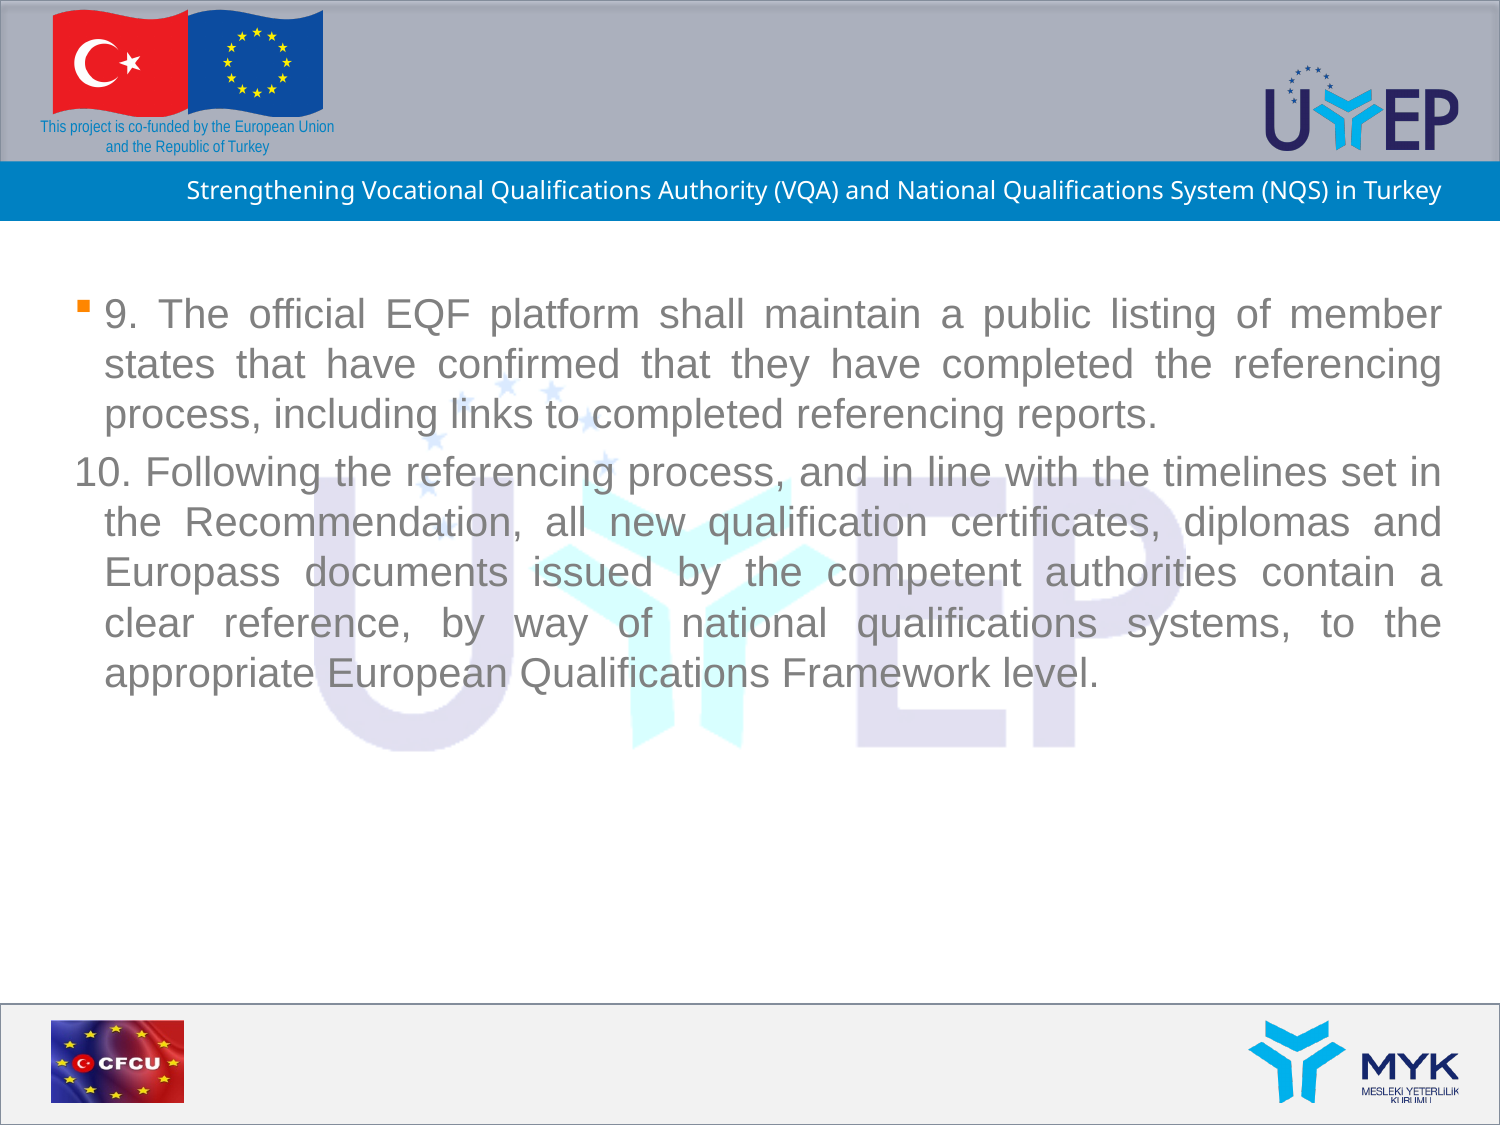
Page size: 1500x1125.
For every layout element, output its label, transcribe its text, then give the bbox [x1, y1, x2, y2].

picture [280, 123, 286, 130]
list 9. The official EQF platform shall maintain a public listing of member states that have confirmed that they have completed the referencing process, including links to completed referencing reports. 10. Following the referencing process, and in line with the timelines set in the Recommendation, all new qualification certificates, diplomas and Europass documents issued by the competent authorities contain a clear reference, by way of national qualifications systems, to the appropriate European Qualifications Framework level. [51, 278, 1459, 1004]
picture [51, 1020, 184, 1103]
picture [49, 120, 53, 132]
